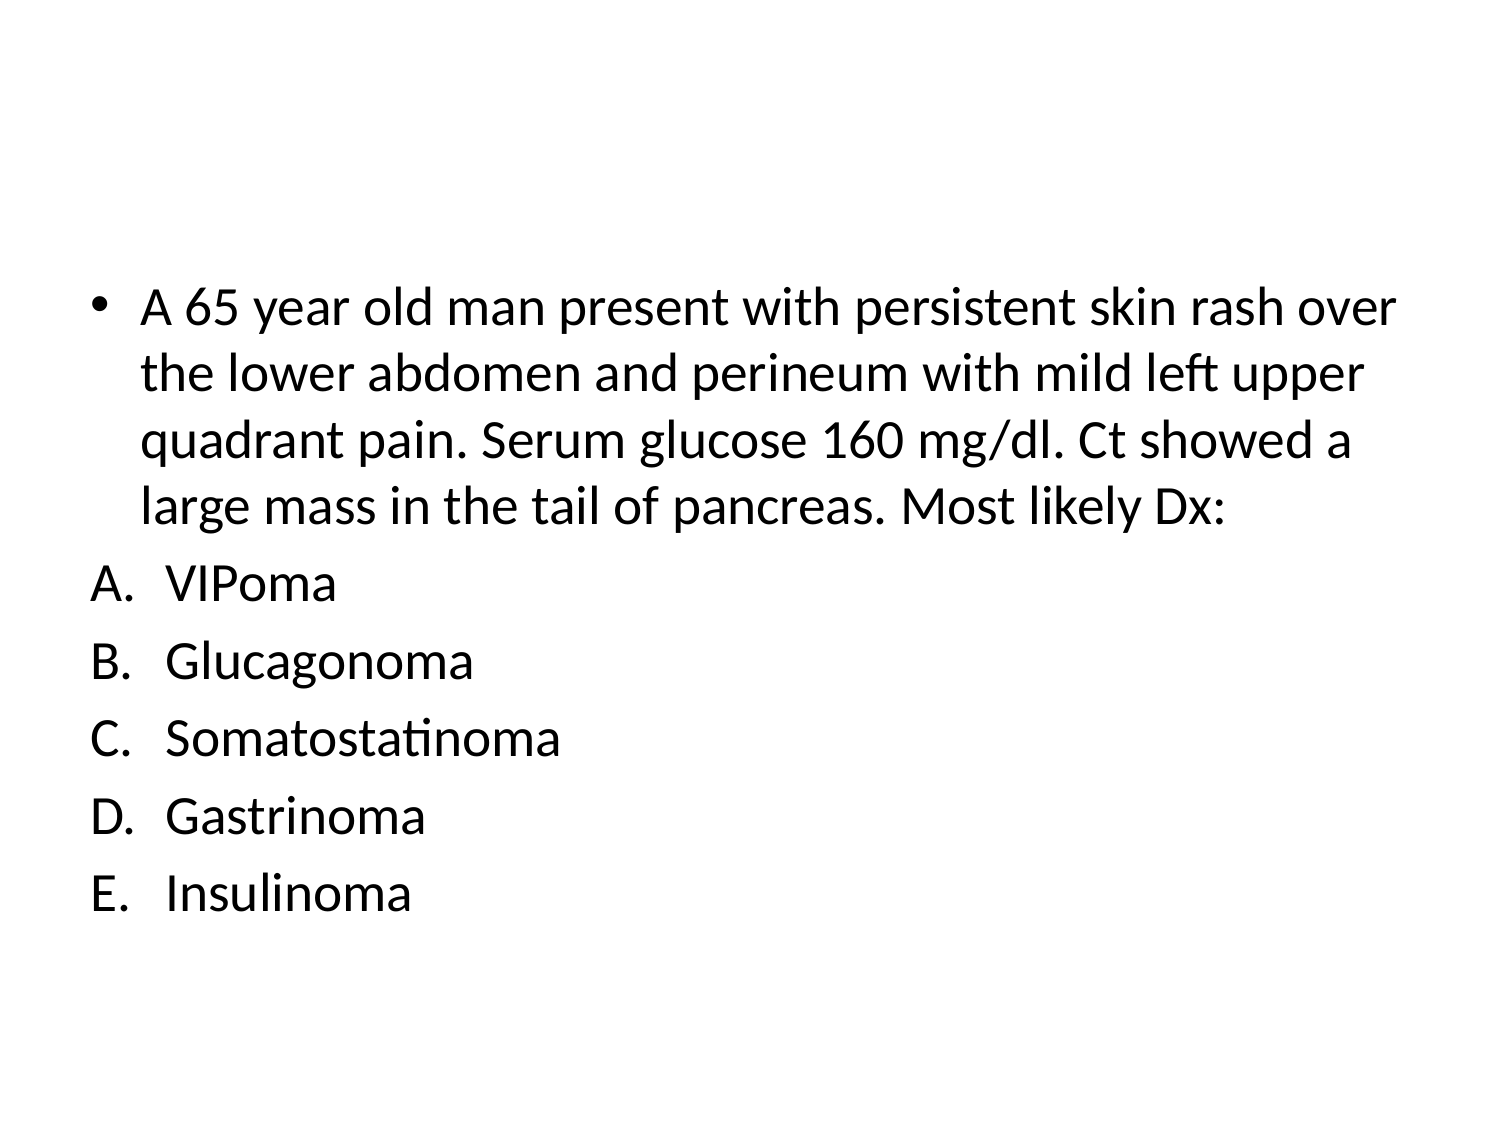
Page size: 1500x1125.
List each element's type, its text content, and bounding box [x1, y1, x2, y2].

list A 65 year old man present with persistent skin rash over the lower abdomen and perineum with mild left upper quadrant pain. Serum glucose 160 mg/dl. Ct showed a large mass in the tail of pancreas. Most likely Dx: VIPoma Glucagonoma Somatostatinoma Gastrinoma Insulinoma [75, 262, 1425, 1005]
